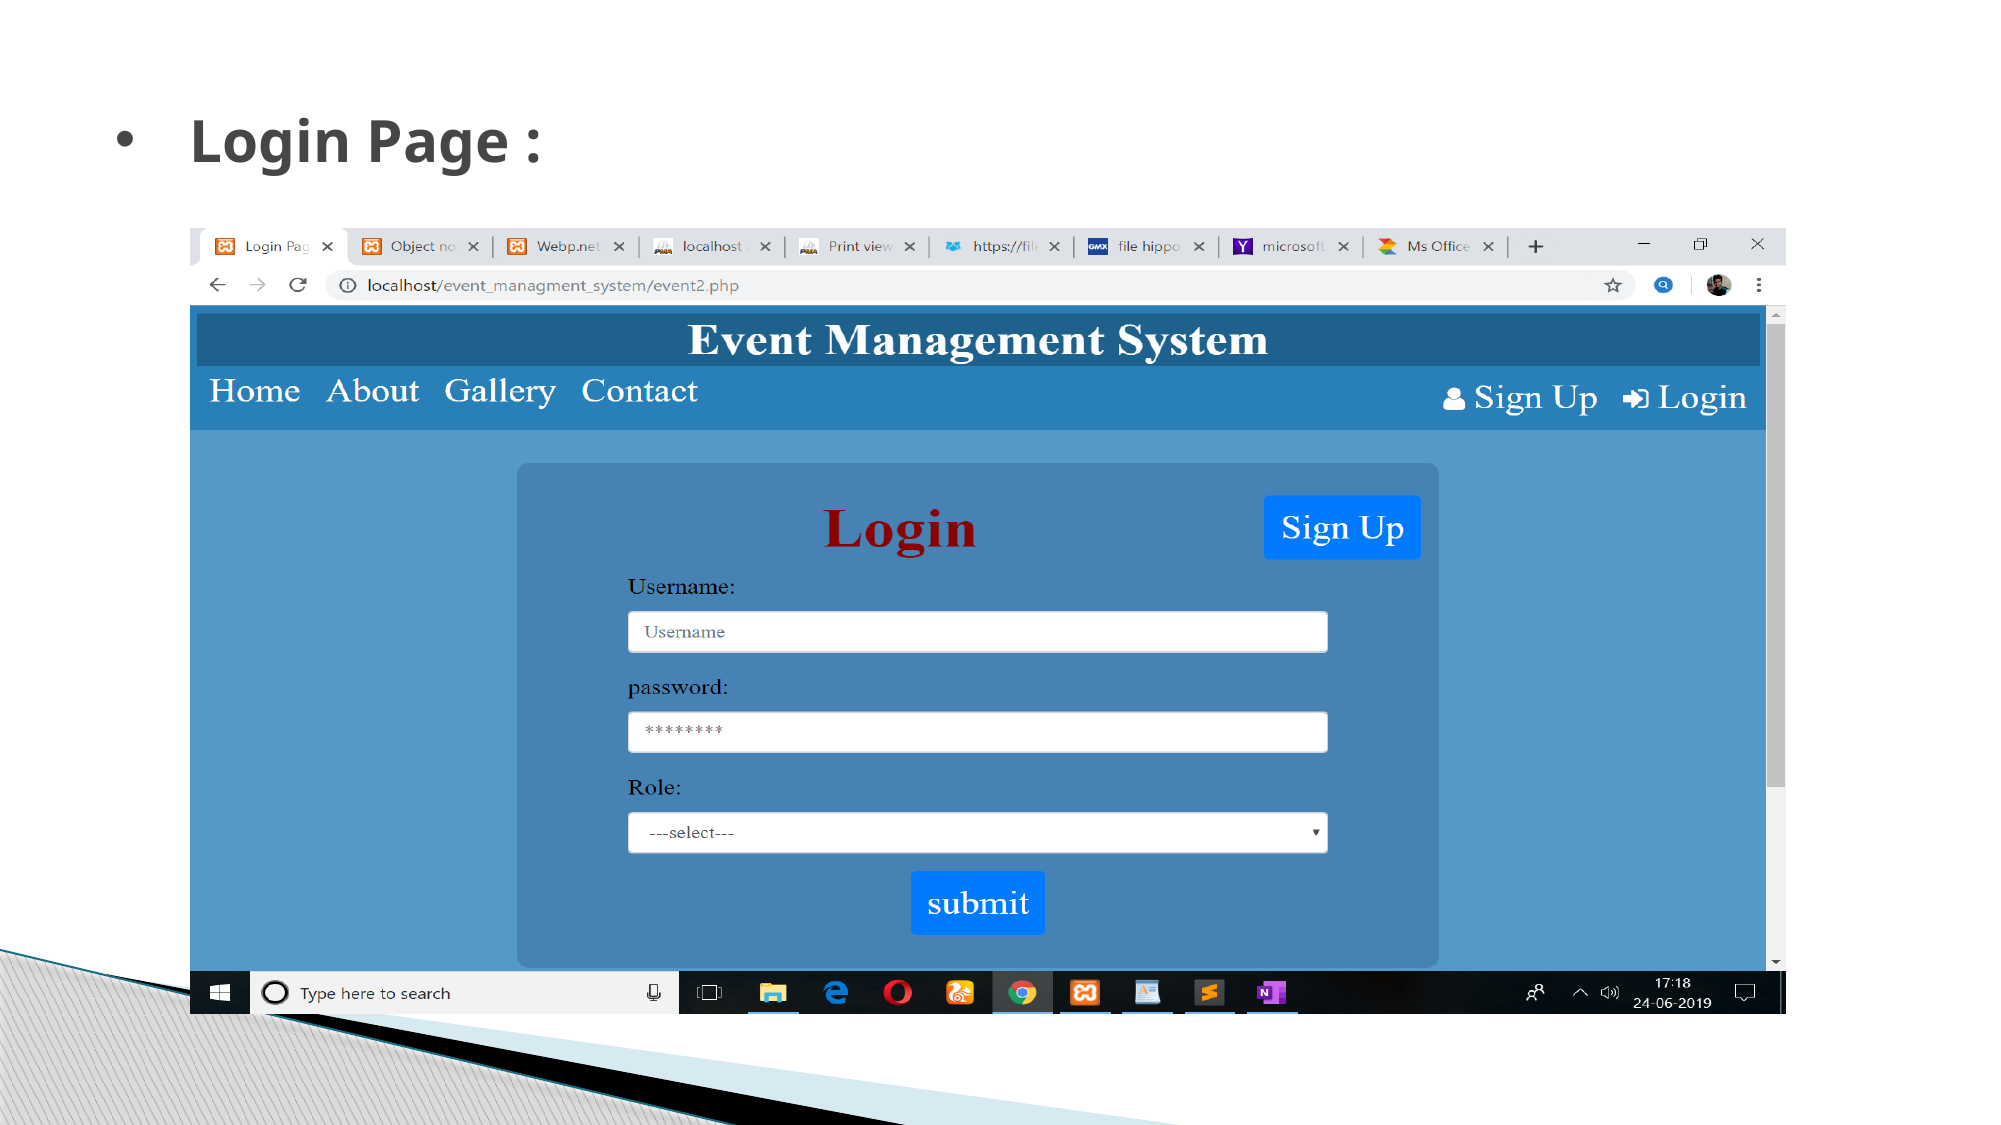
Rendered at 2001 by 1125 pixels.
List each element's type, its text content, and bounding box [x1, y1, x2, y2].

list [189, 228, 1786, 1014]
title Login Page : [99, 45, 1900, 233]
